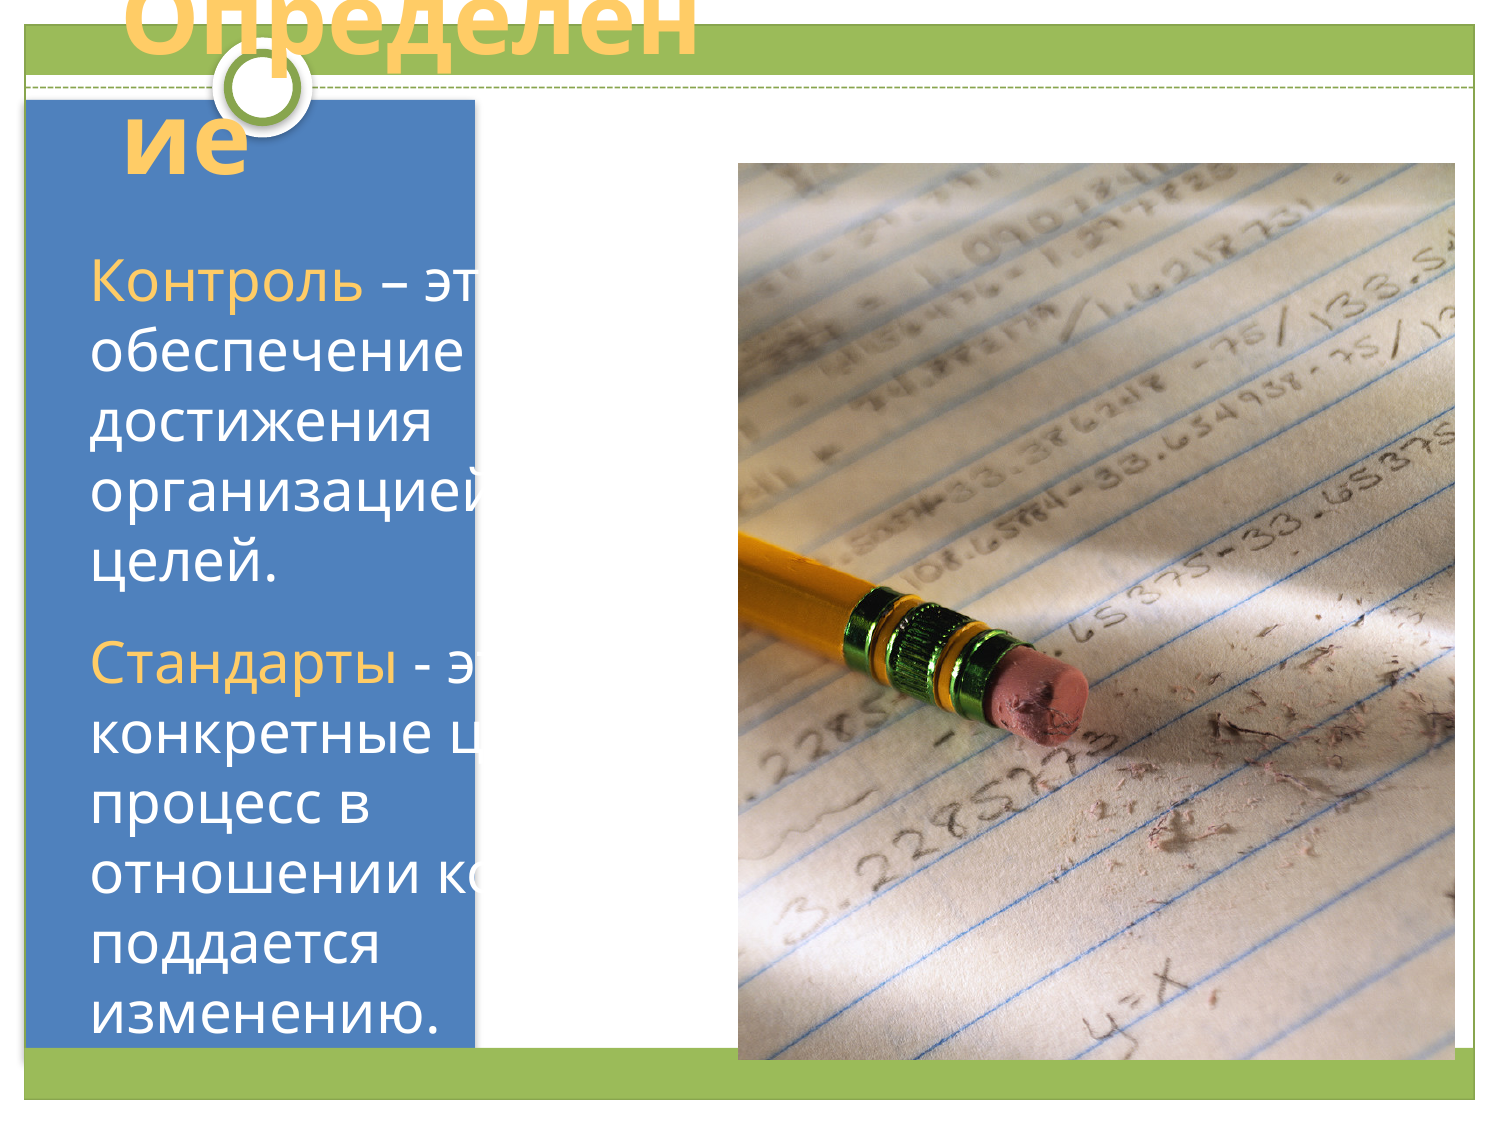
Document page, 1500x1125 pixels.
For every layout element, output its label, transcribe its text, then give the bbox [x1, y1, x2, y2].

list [738, 163, 1455, 1061]
list Контроль – это обеспечение достижения организацией своих целей. Стандарты - это конкретные цели, процесс в отношении которых поддается изменению. [75, 235, 704, 1005]
title Определение [105, 46, 781, 203]
